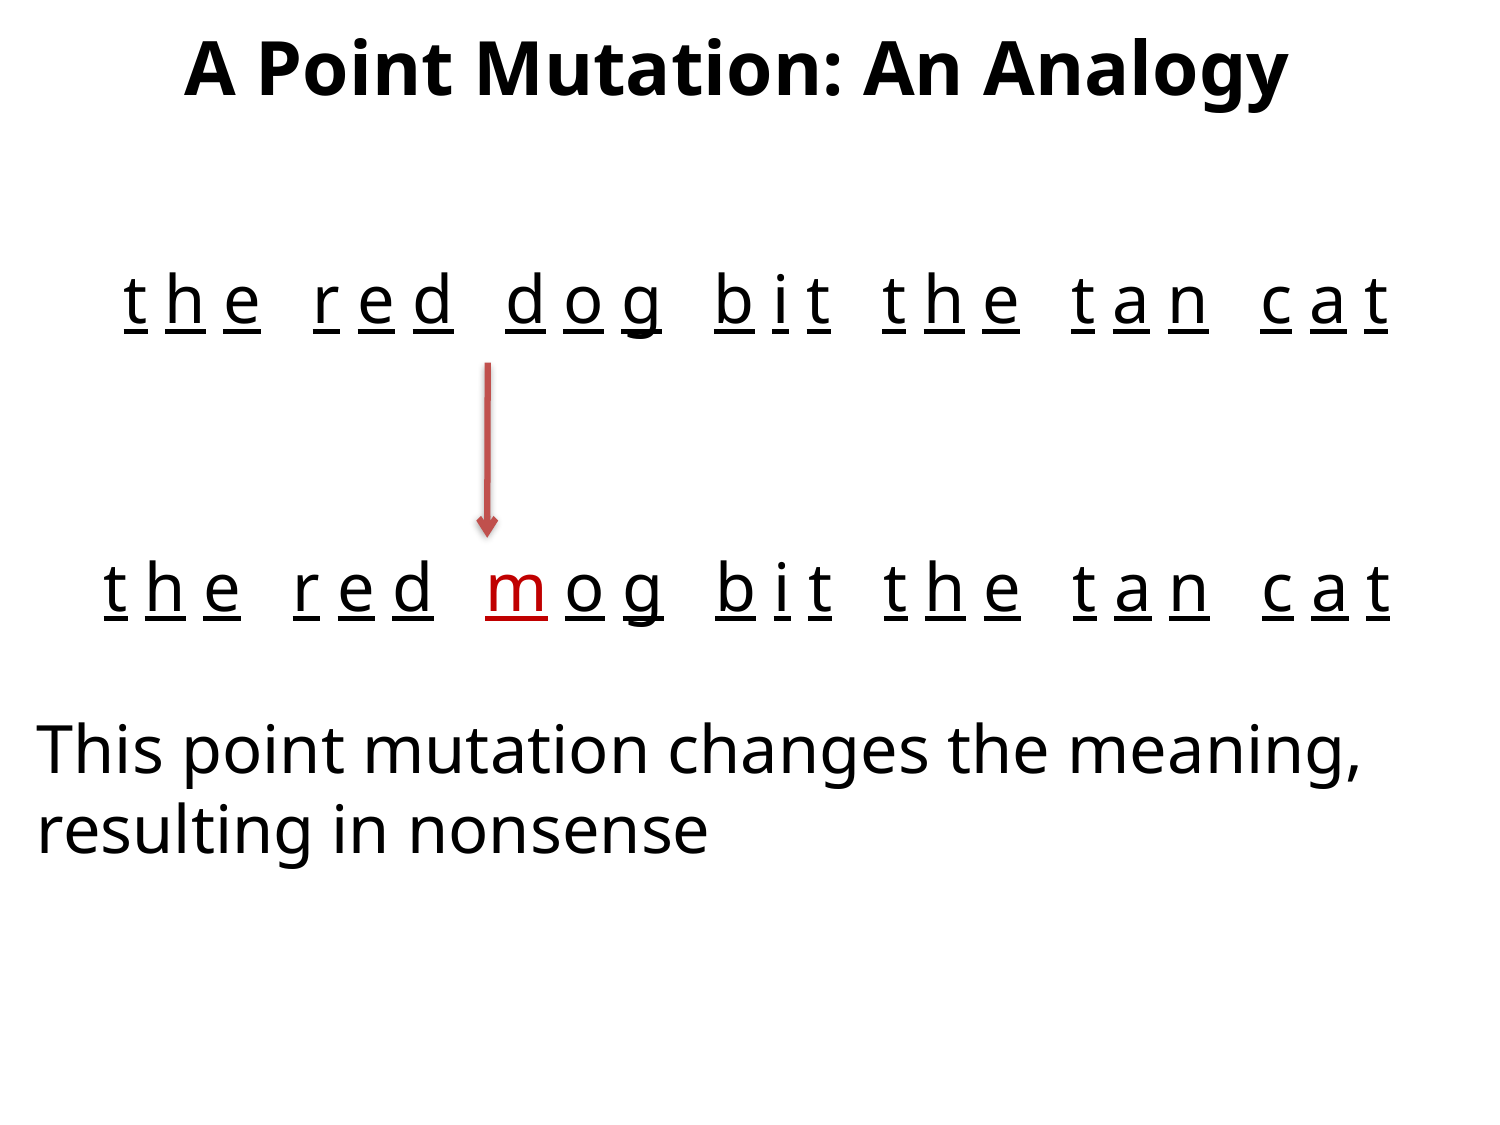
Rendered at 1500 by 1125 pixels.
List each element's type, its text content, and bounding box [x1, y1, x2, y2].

text_box t h e r e d m o g b i t t h e t a n c a t [88, 537, 1405, 633]
title A Point Mutation: An Analogy [0, 0, 1476, 131]
text_box This point mutation changes the meaning, resulting in nonsense [22, 699, 1398, 875]
text_box t h e r e d d o g b i t t h e t a n c a t [108, 249, 1404, 345]
